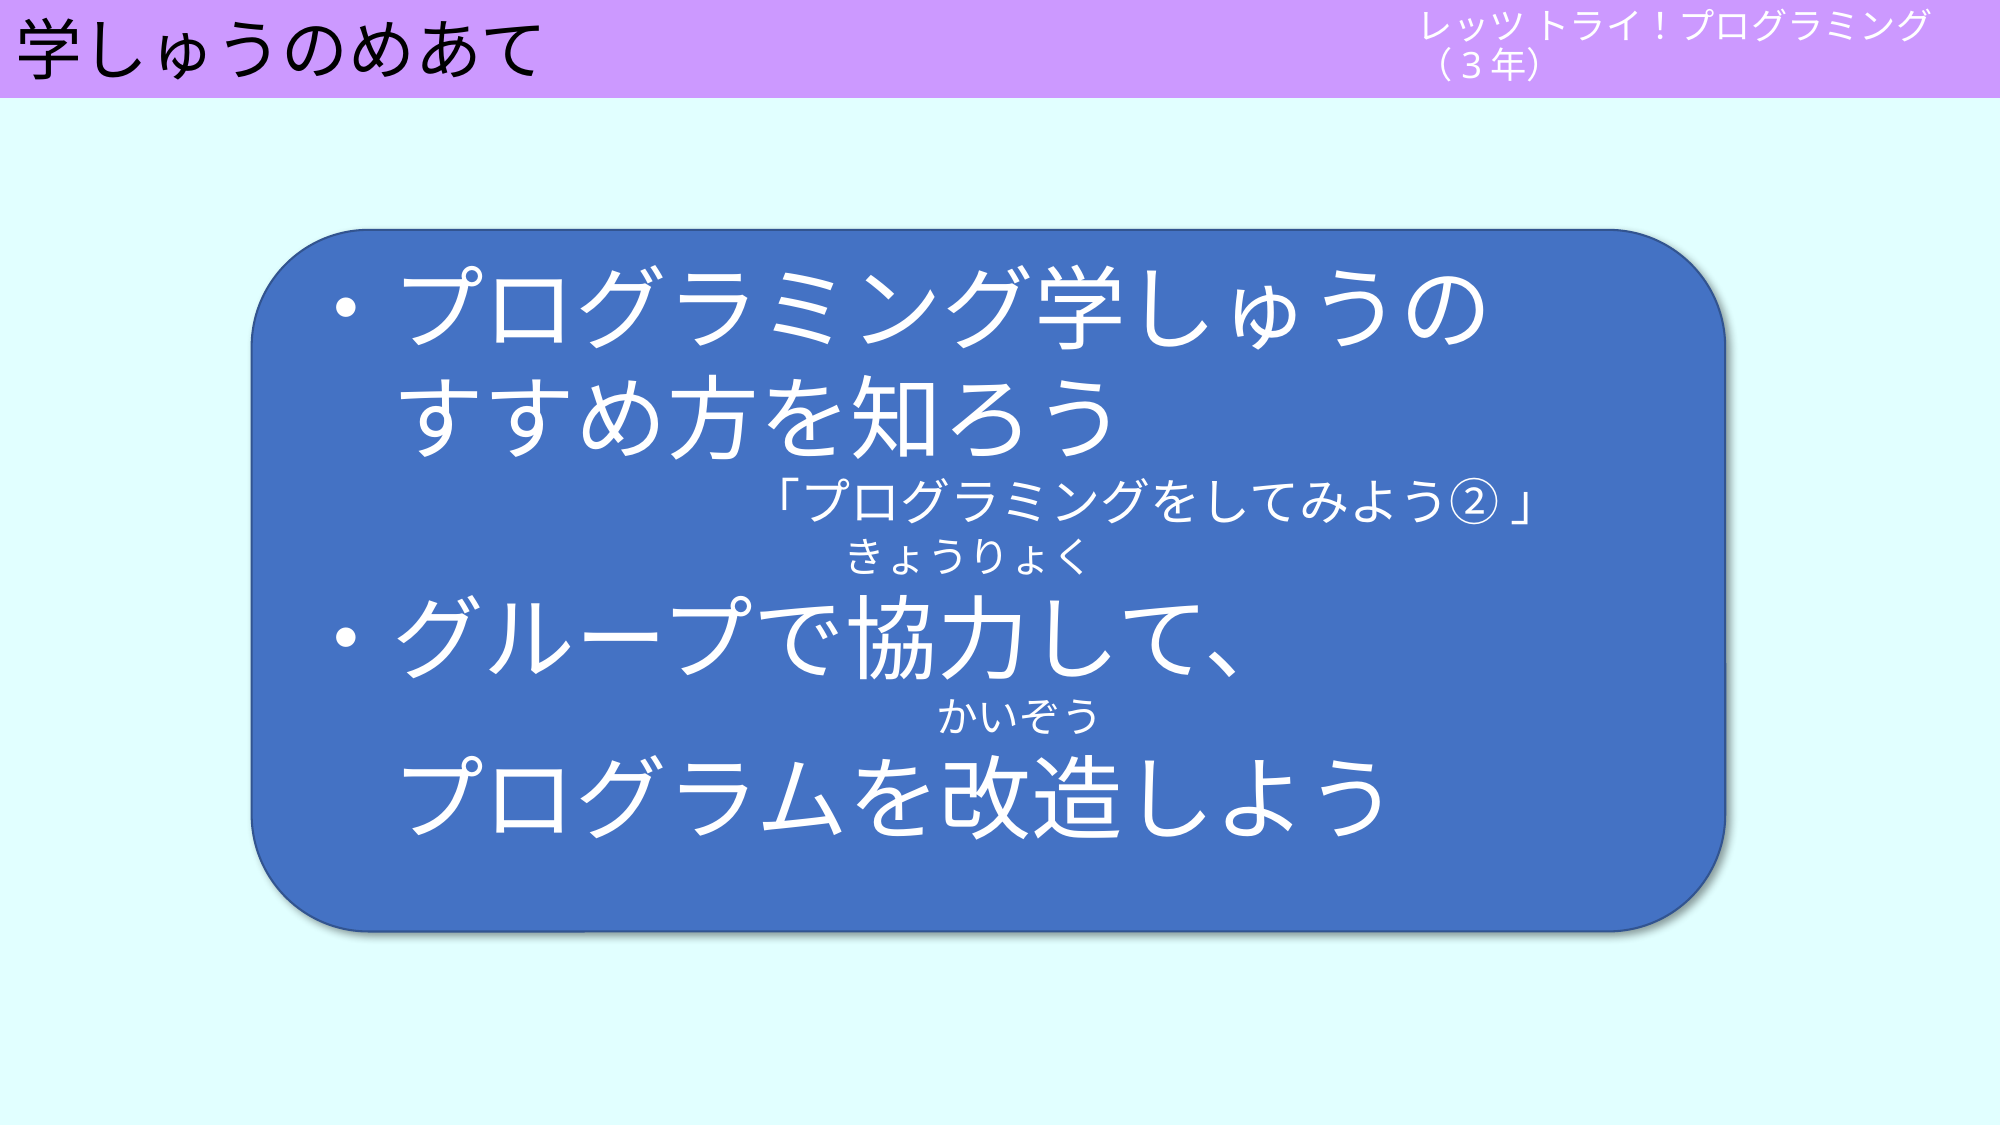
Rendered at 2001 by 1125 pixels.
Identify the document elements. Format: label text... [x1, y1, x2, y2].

title 学しゅうのめあて [0, 0, 1275, 97]
text_box ・プログラミング学しゅうの すすめ方を知ろう 「プログラミングをしてみよう② 」 きょうりょく ・グループで協力して、 かいぞう プログラムを改造しよう [250, 228, 1727, 933]
